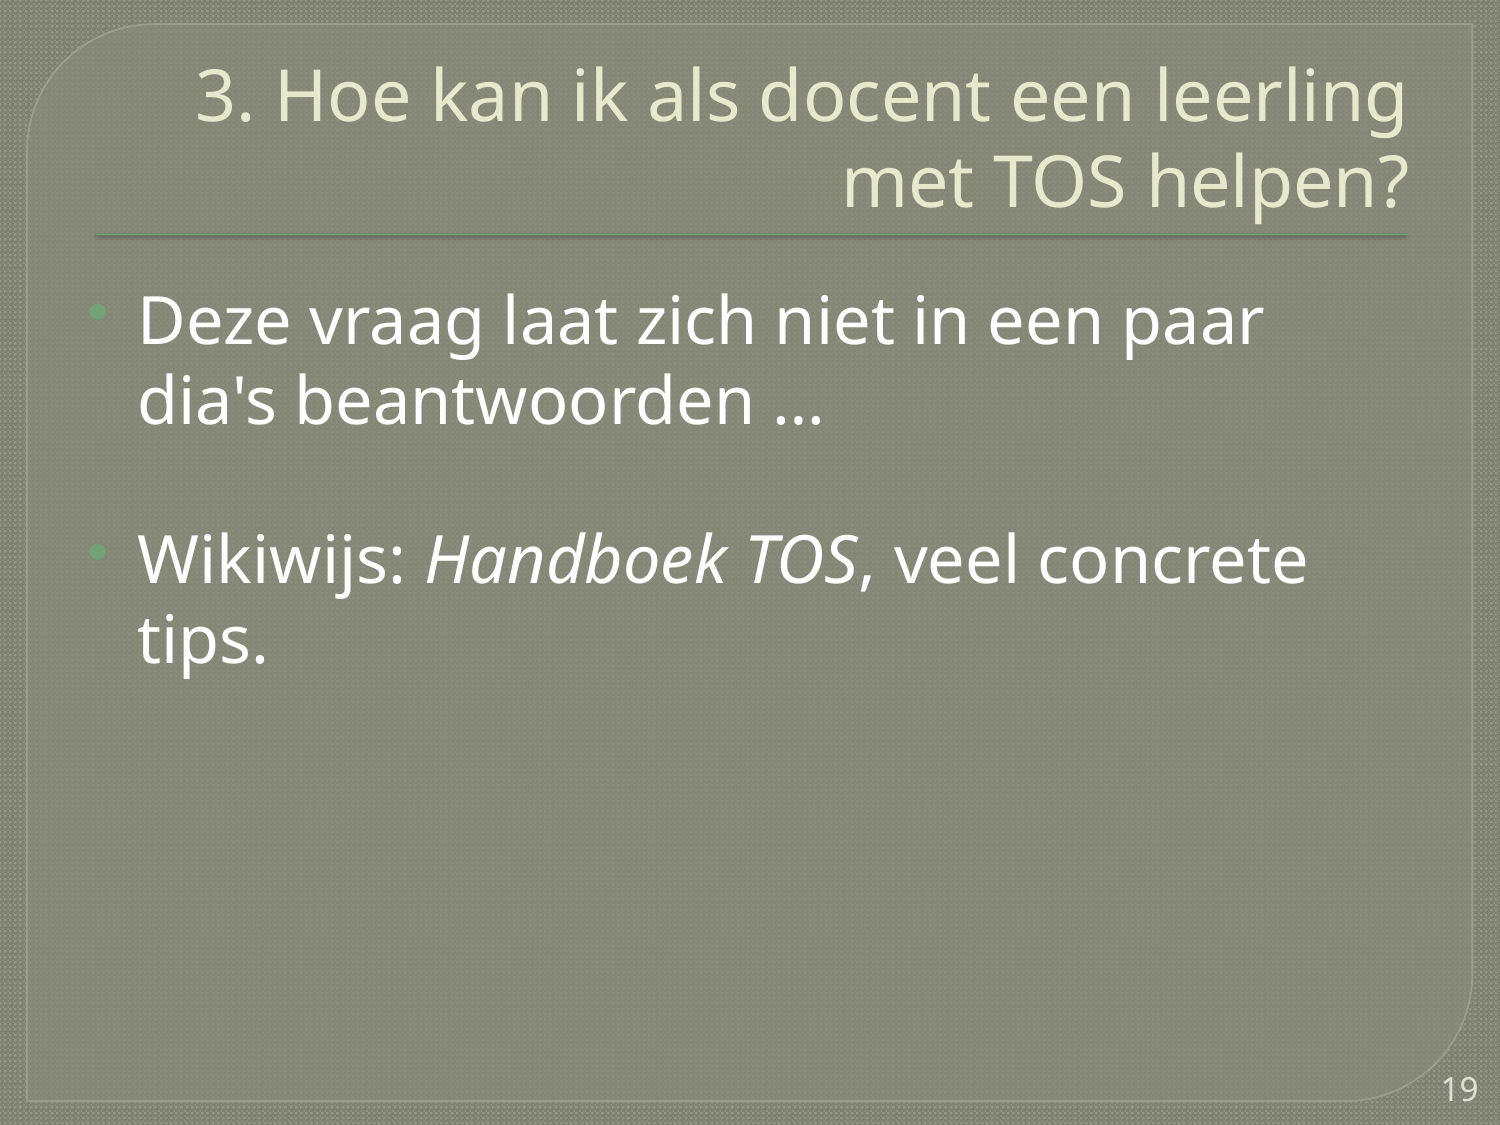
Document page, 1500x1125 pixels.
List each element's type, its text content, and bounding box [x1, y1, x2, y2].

slide_number 19 [1417, 1068, 1494, 1114]
title 3. Hoe kan ik als docent een leerling met TOS helpen? [75, 41, 1425, 230]
list Deze vraag laat zich niet in een paar dia's beantwoorden … Wikiwijs: Handboek TOS, veel concrete tips. [75, 270, 1425, 1013]
